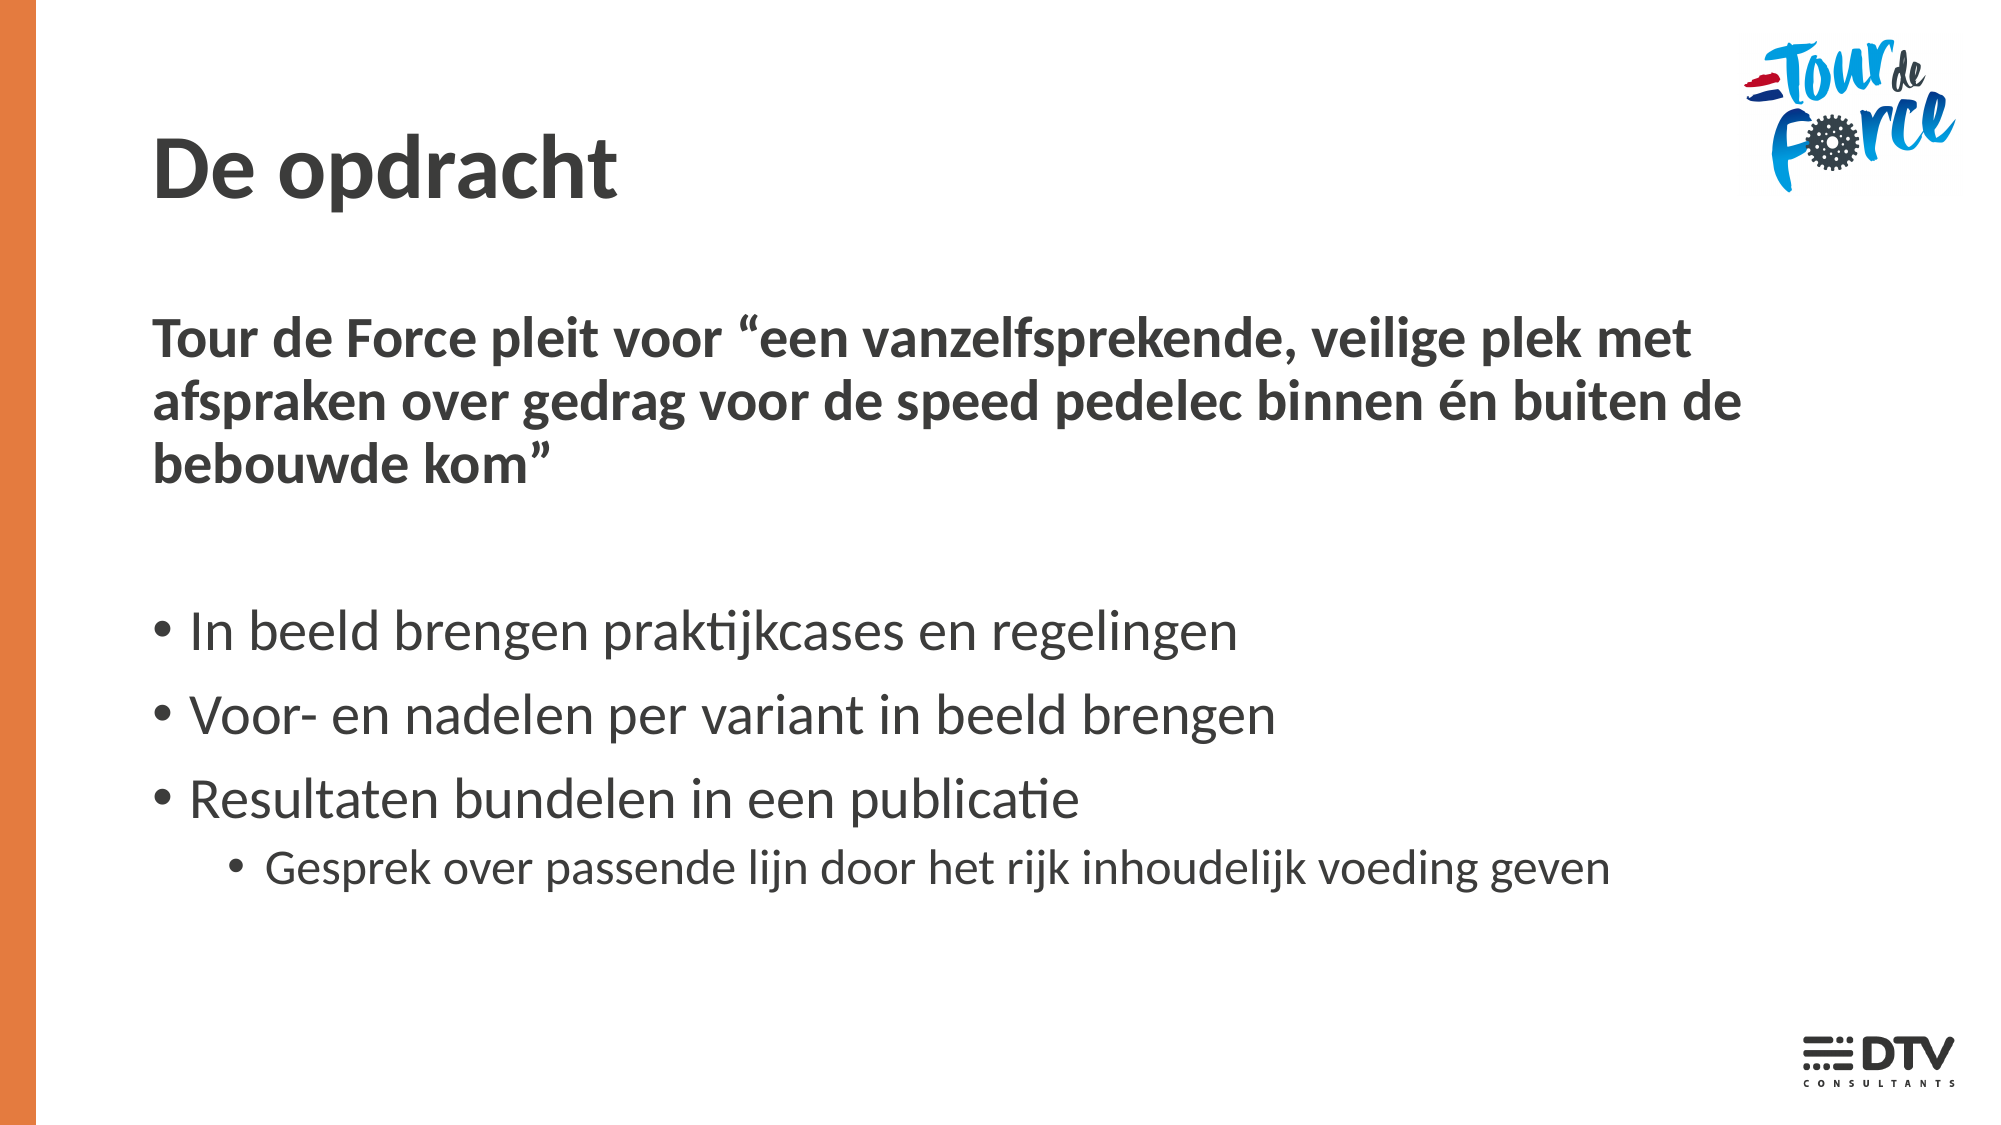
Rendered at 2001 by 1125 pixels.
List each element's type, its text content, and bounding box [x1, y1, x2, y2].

picture [1793, 1026, 1964, 1096]
list Tour de Force pleit voor “een vanzelfsprekende, veilige plek met afspraken over gedrag voor de speed pedelec binnen én buiten de bebouwde kom” In beeld brengen praktijkcases en regelingen Voor- en nadelen per variant in beeld brengen Resultaten bundelen in een publicatie Gesprek over passende lijn door het rijk inhoudelijk voeding geven [137, 299, 1863, 1014]
picture [1737, 33, 1963, 196]
title De opdracht [137, 59, 1863, 278]
